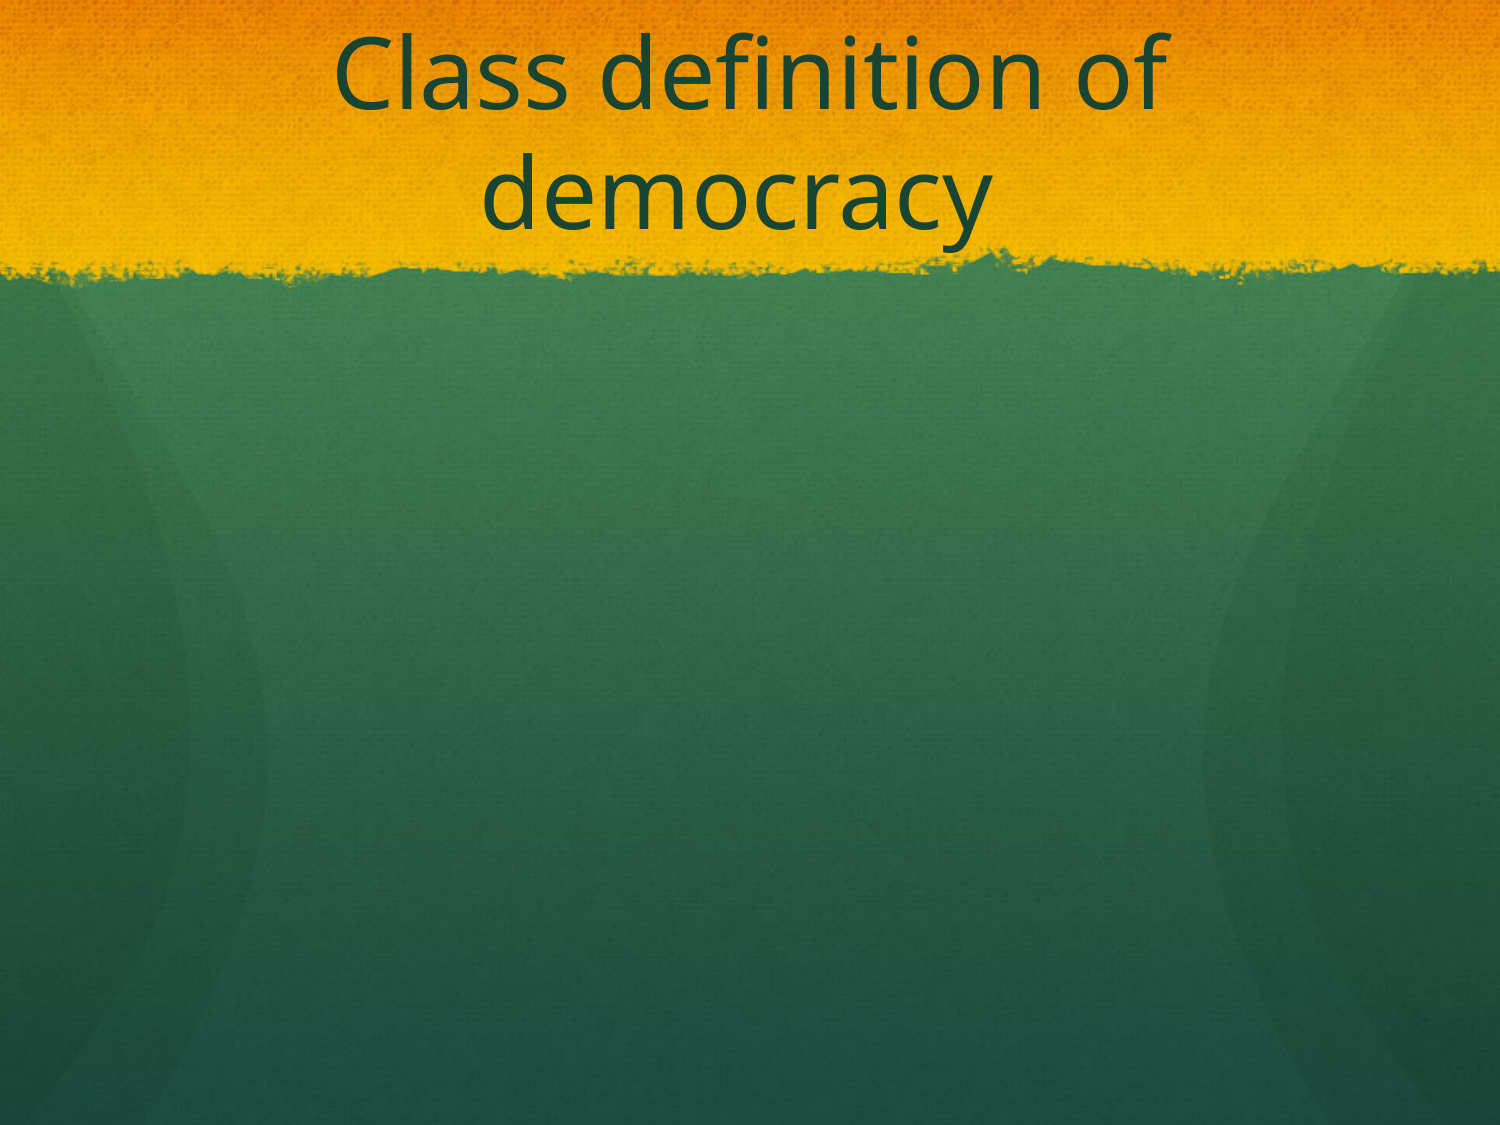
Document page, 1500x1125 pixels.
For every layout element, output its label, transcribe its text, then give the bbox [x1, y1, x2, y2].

picture [0, 0, 1500, 1125]
title Class definition of democracy [125, 13, 1375, 246]
